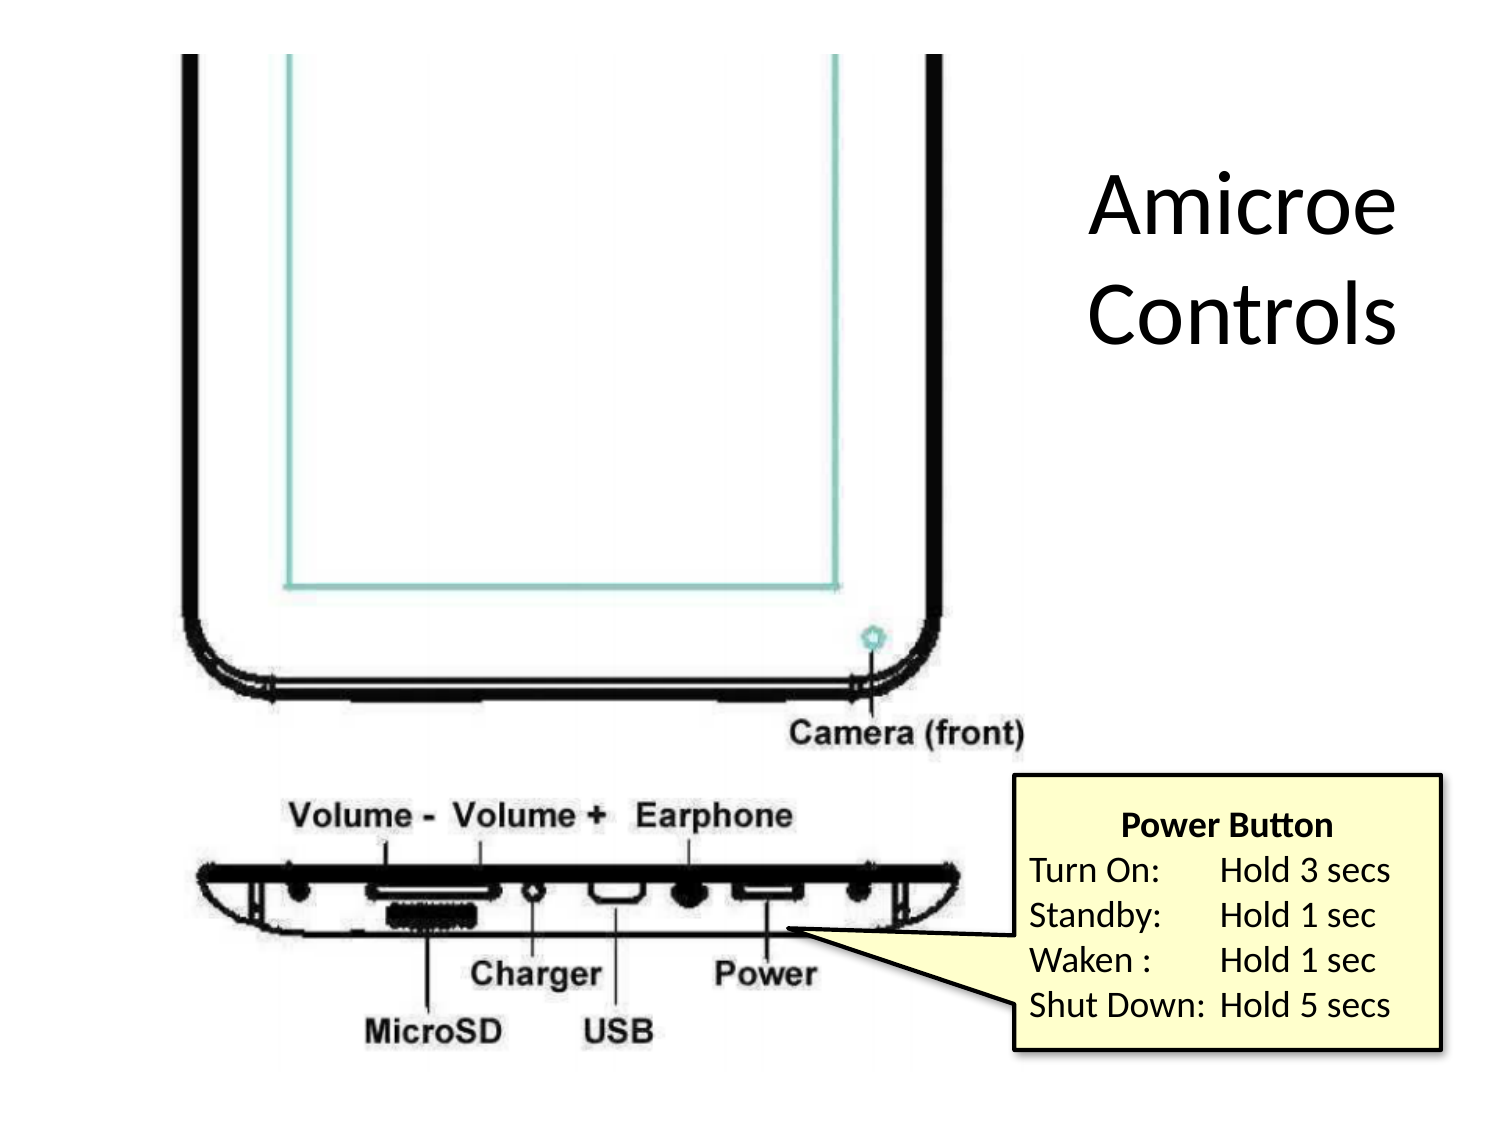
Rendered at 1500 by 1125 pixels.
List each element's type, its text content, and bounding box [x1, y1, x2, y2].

title Amicroe Controls [1049, 75, 1438, 430]
text_box Power Button Turn On: Hold 3 secs Standby: Hold 1 sec Waken : Hold 1 sec Shut Down: Hold 5 secs [1040, 772, 1443, 1053]
picture [137, 54, 1037, 1072]
